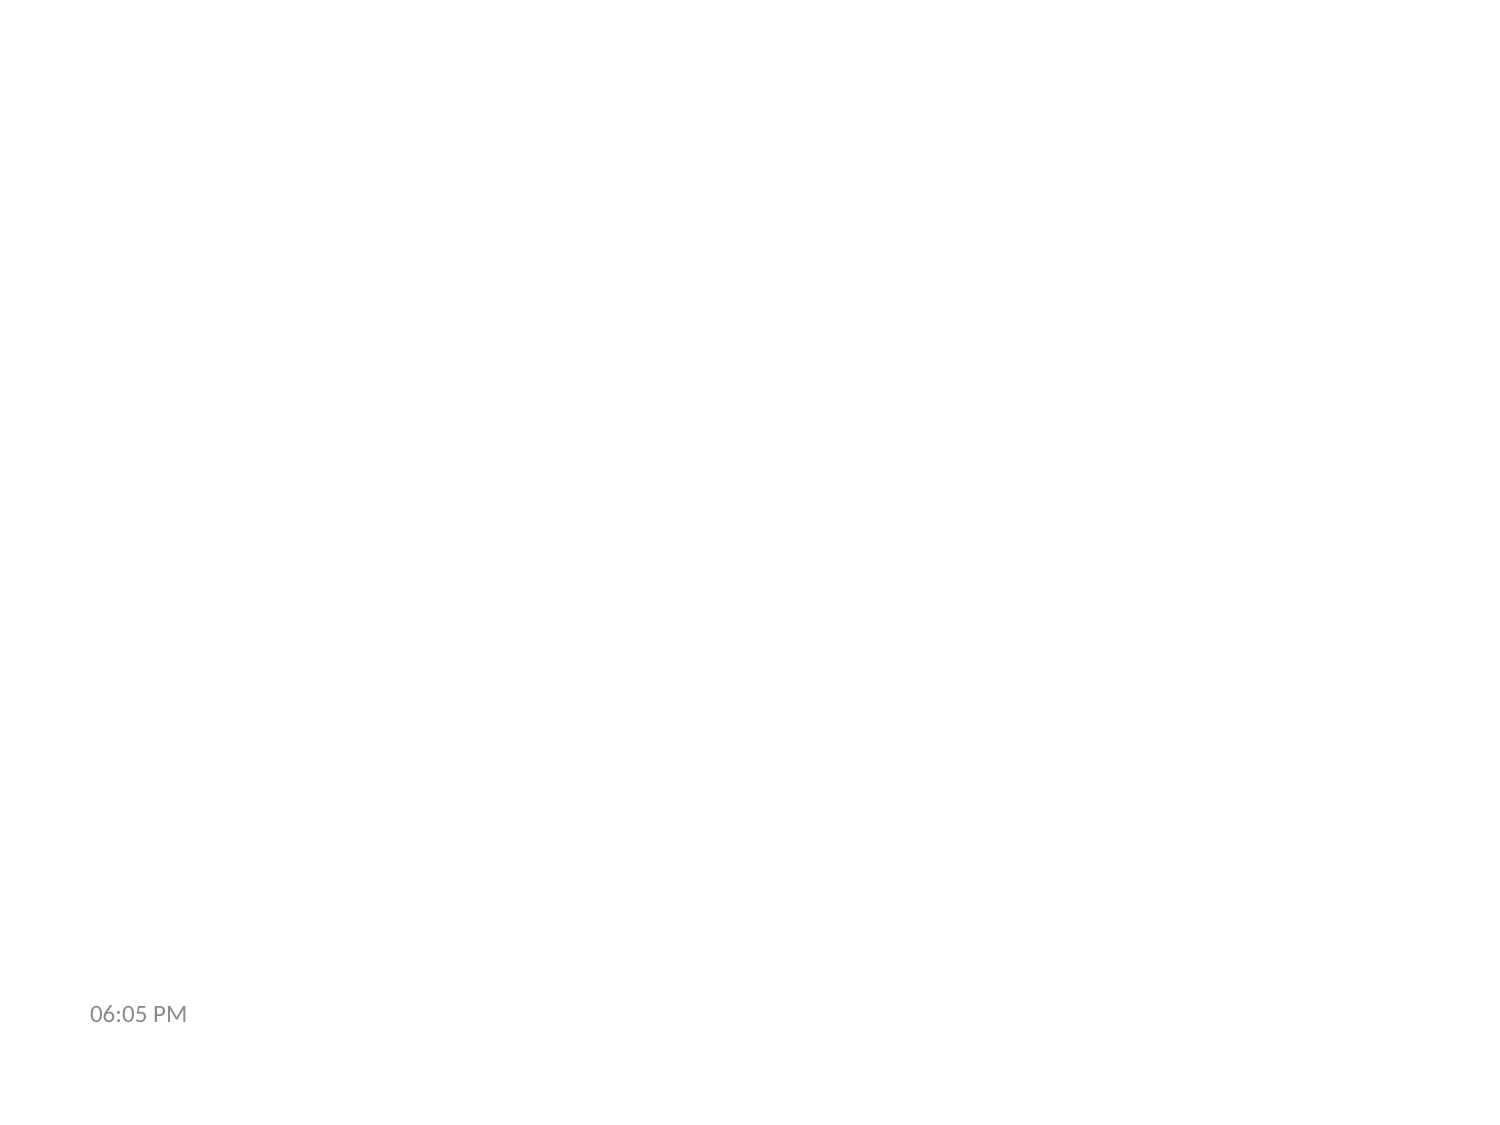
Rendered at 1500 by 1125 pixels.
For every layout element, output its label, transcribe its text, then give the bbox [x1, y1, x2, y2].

text_box 3:35 PM [75, 982, 425, 1043]
